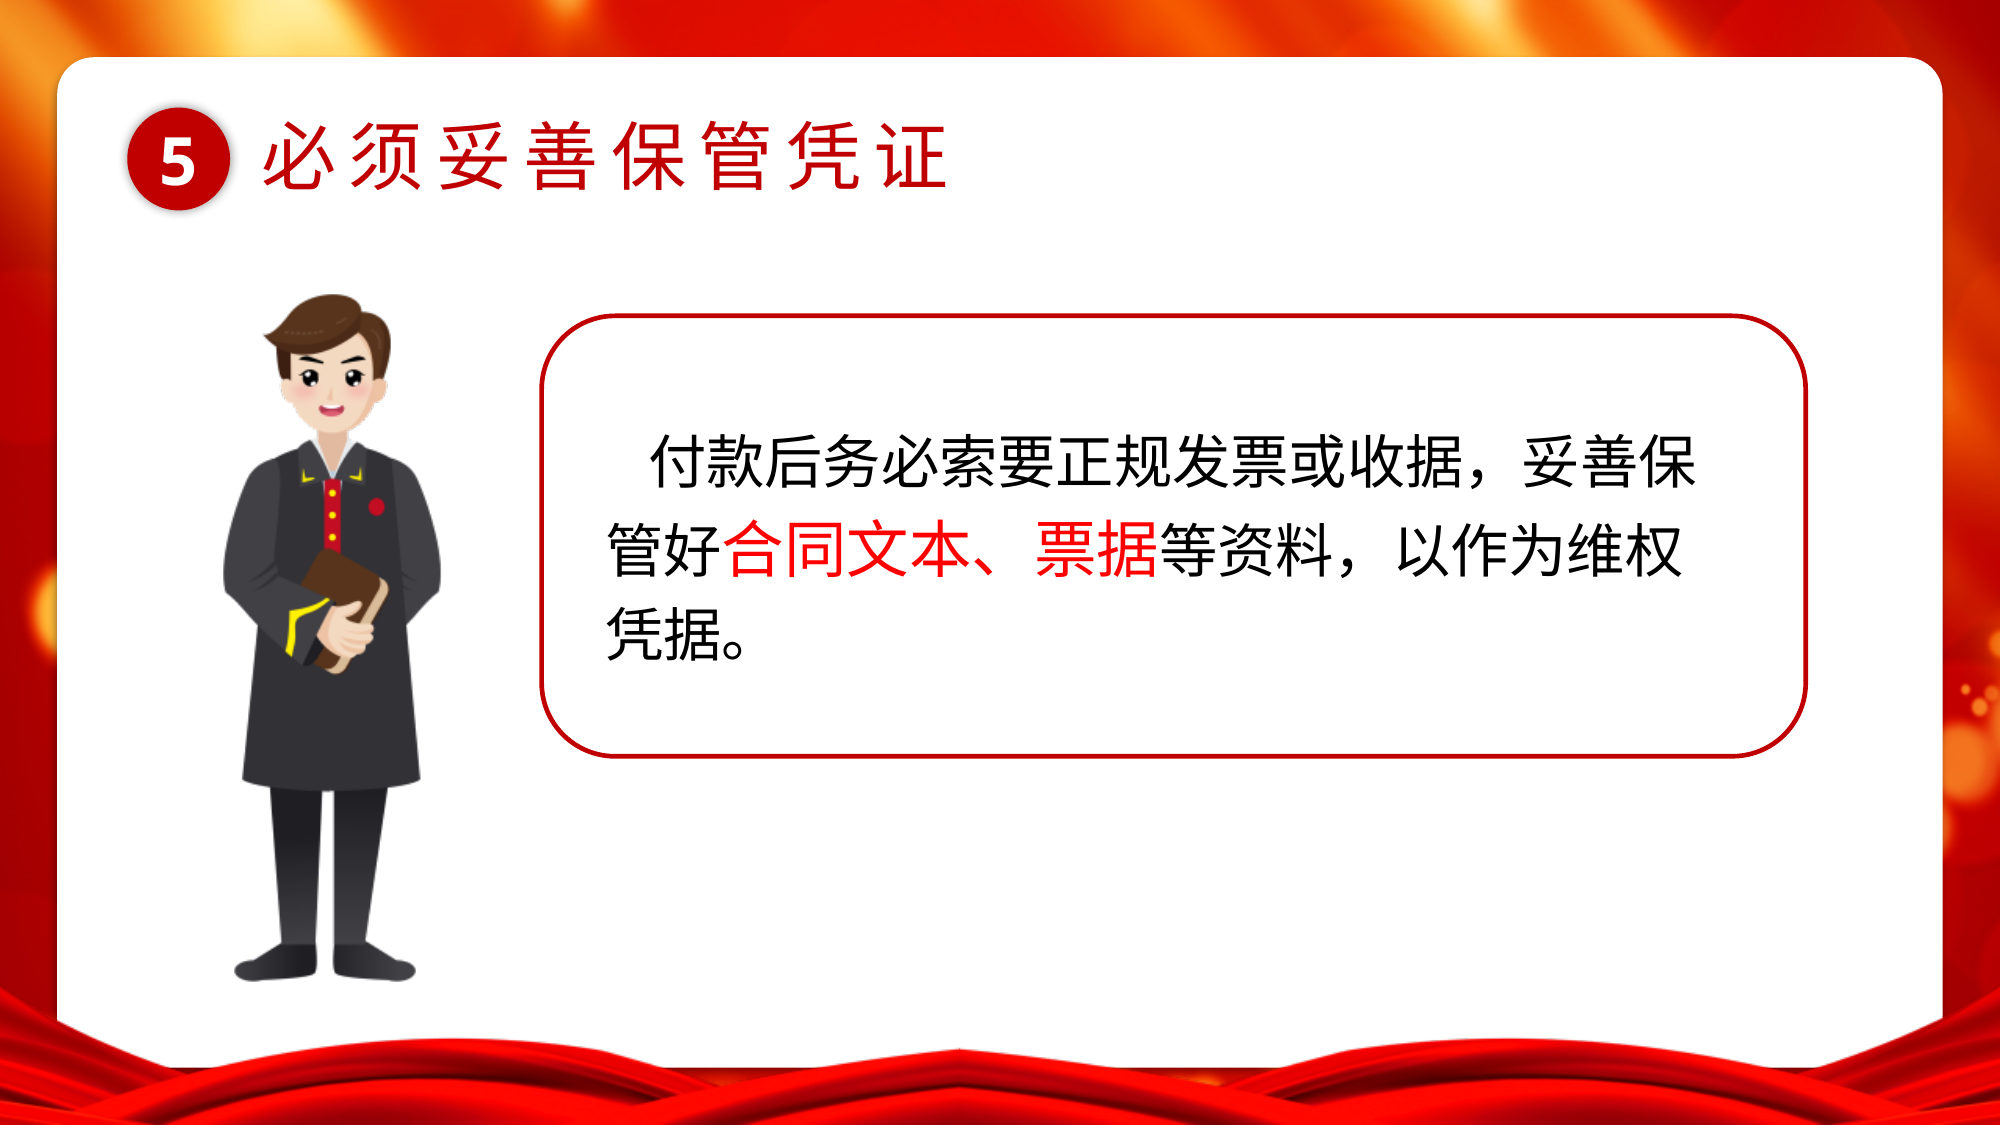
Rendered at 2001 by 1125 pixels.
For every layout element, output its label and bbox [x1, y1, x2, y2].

text_box [127, 100, 1115, 211]
text_box [713, 315, 1806, 757]
picture [0, 0, 2000, 1125]
